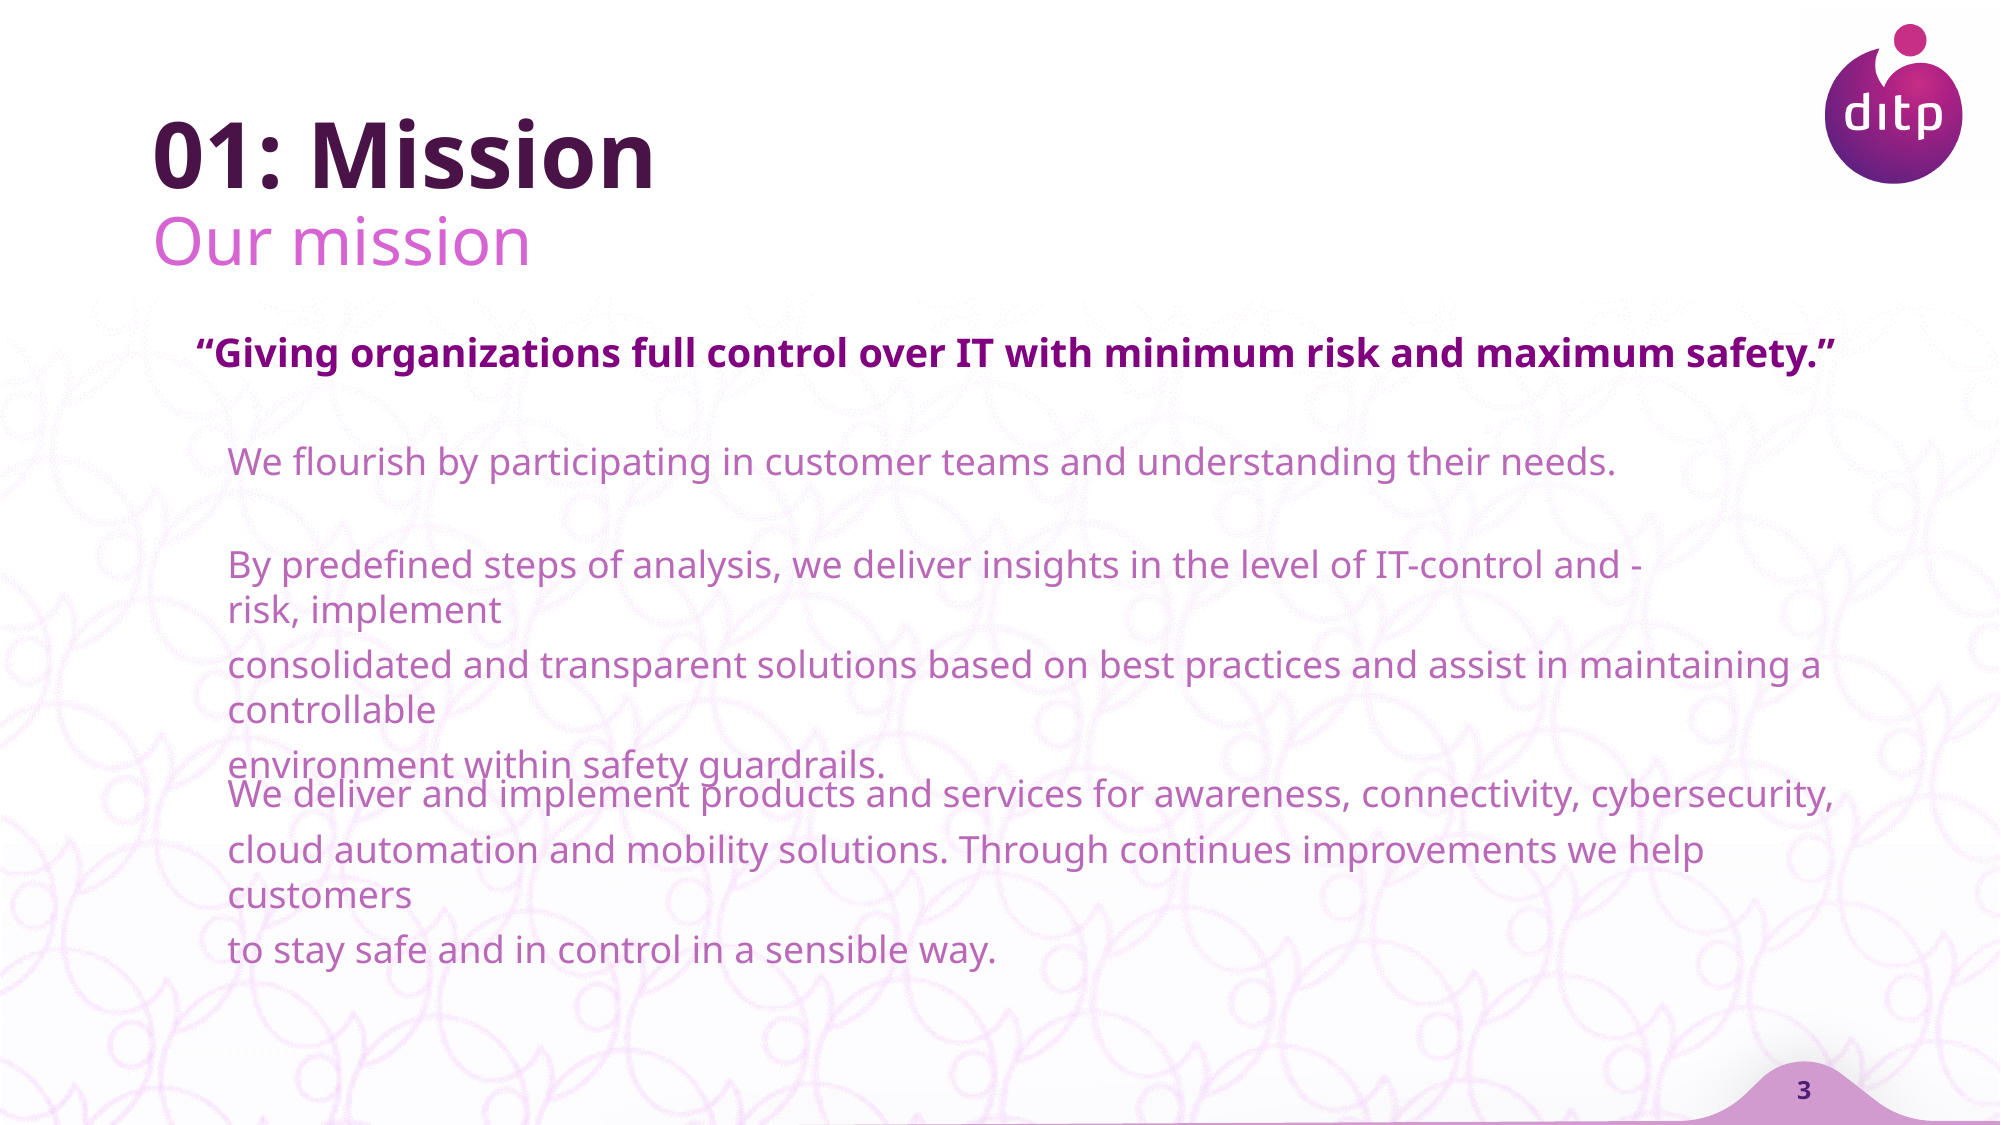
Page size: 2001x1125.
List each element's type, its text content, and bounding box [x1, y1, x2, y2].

slide_number 3 [1779, 1061, 1827, 1122]
title 01: Mission Our mission [137, 86, 1863, 304]
text_box By predefined steps of analysis, we deliver insights in the level of IT-control and -risk, implement consolidated and transparent solutions based on best practices and assist in maintaining a controllable environment within safety guardrails. [137, 533, 1896, 707]
list “Giving organizations full control over IT with minimum risk and maximum safety.” [137, 325, 1896, 409]
text_box [799, 1065, 2000, 1125]
picture [0, 0, 2001, 1125]
text_box We deliver and implement products and services for awareness, connectivity, cybersecurity, cloud automation and mobility solutions. Through continues improvements we help customers to stay safe and in control in a sensible way. [137, 707, 1896, 984]
text_box We flourish by participating in customer teams and understanding their needs. [137, 435, 1896, 533]
